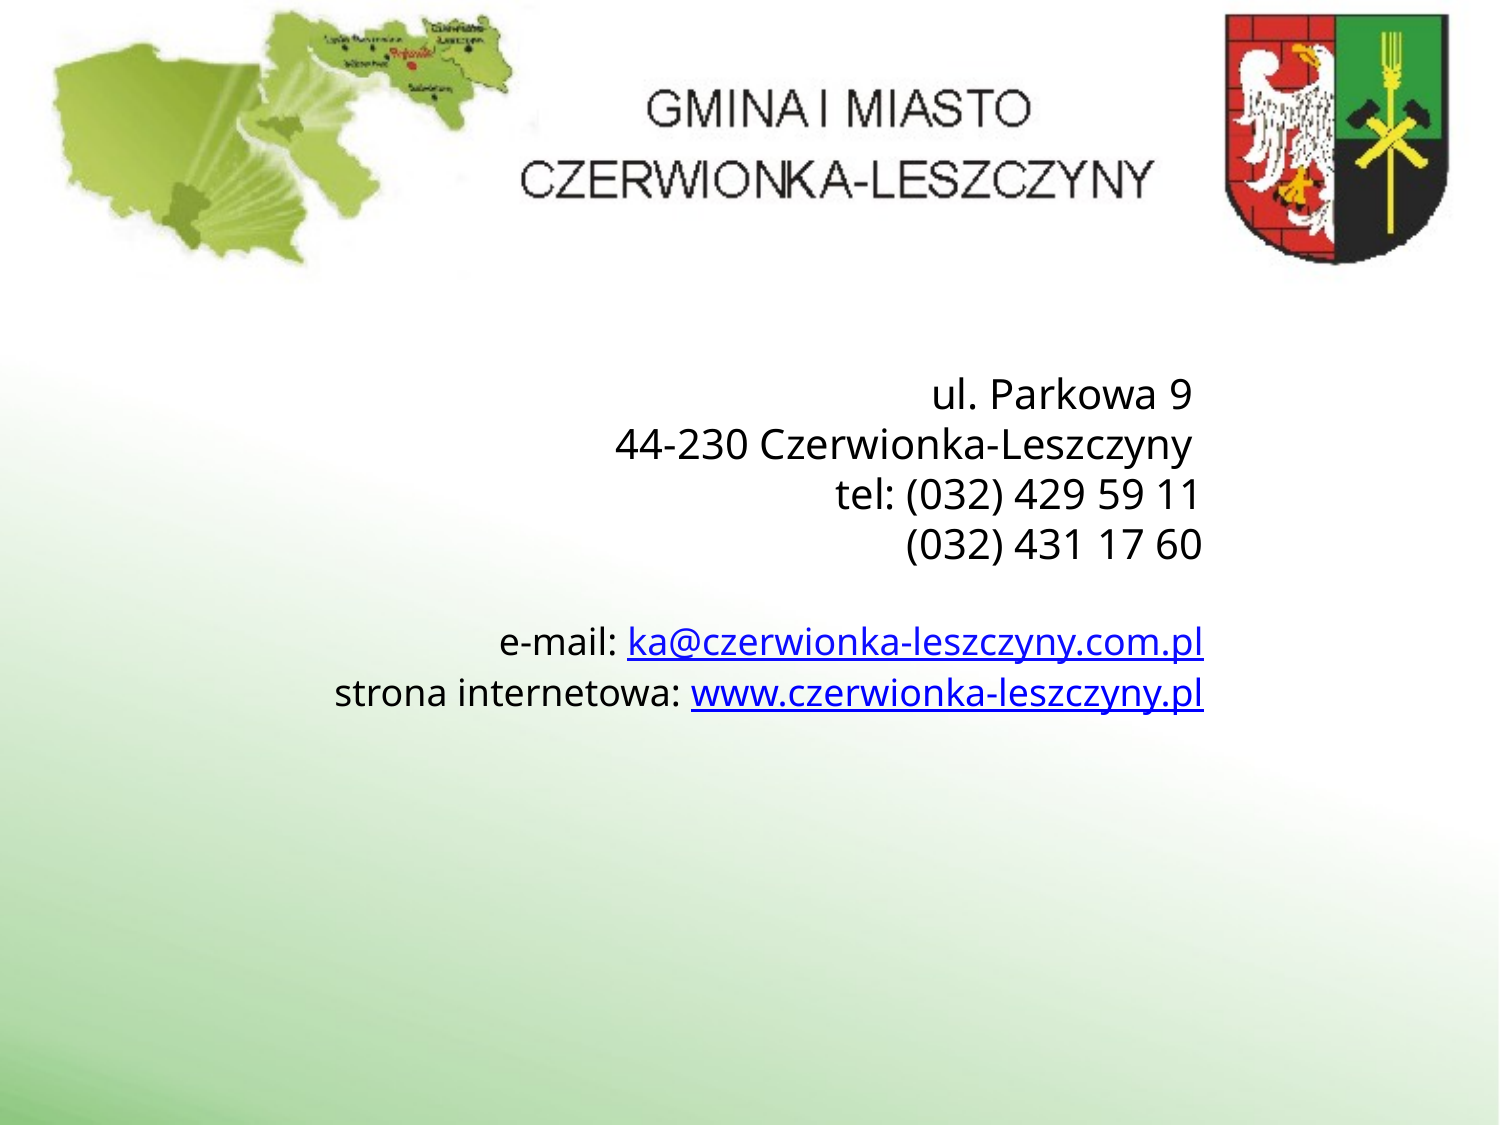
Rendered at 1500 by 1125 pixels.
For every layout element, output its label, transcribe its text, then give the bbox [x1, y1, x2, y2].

text_box ul. Parkowa 9 44-230 Czerwionka-Leszczyny tel: (032) 429 59 11 (032) 431 17 60 e-mail: ka@czerwionka-leszczyny.com.pl strona internetowa: www.czerwionka-leszczyny.pl [292, 360, 1219, 773]
picture [0, 0, 1500, 1125]
